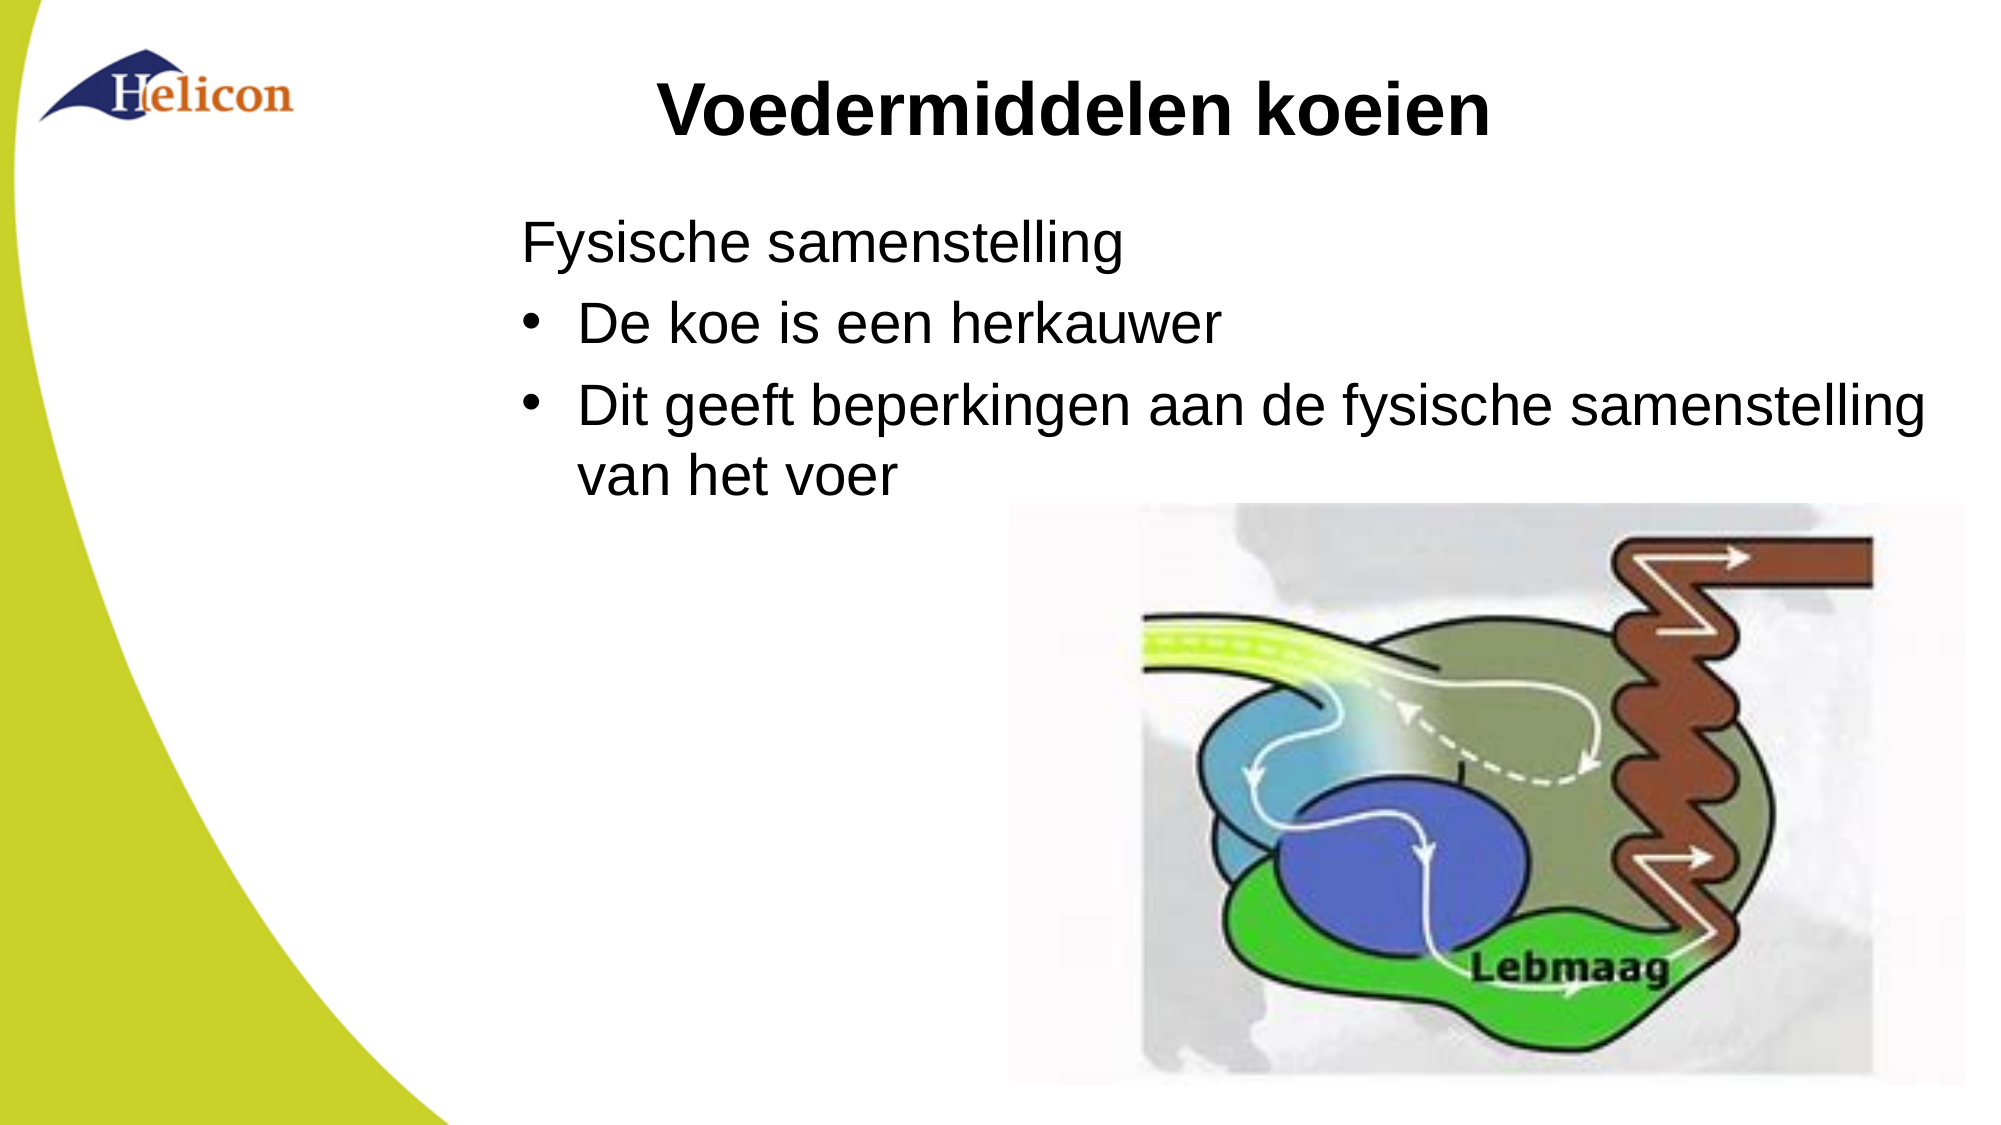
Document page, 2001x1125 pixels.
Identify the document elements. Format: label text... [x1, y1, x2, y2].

list Fysische samenstelling De koe is een herkauwer Dit geeft beperkingen aan de fysische samenstelling van het voer [506, 196, 1958, 1005]
picture [0, 0, 1965, 1125]
title Voedermiddelen koeien [503, 52, 1508, 159]
